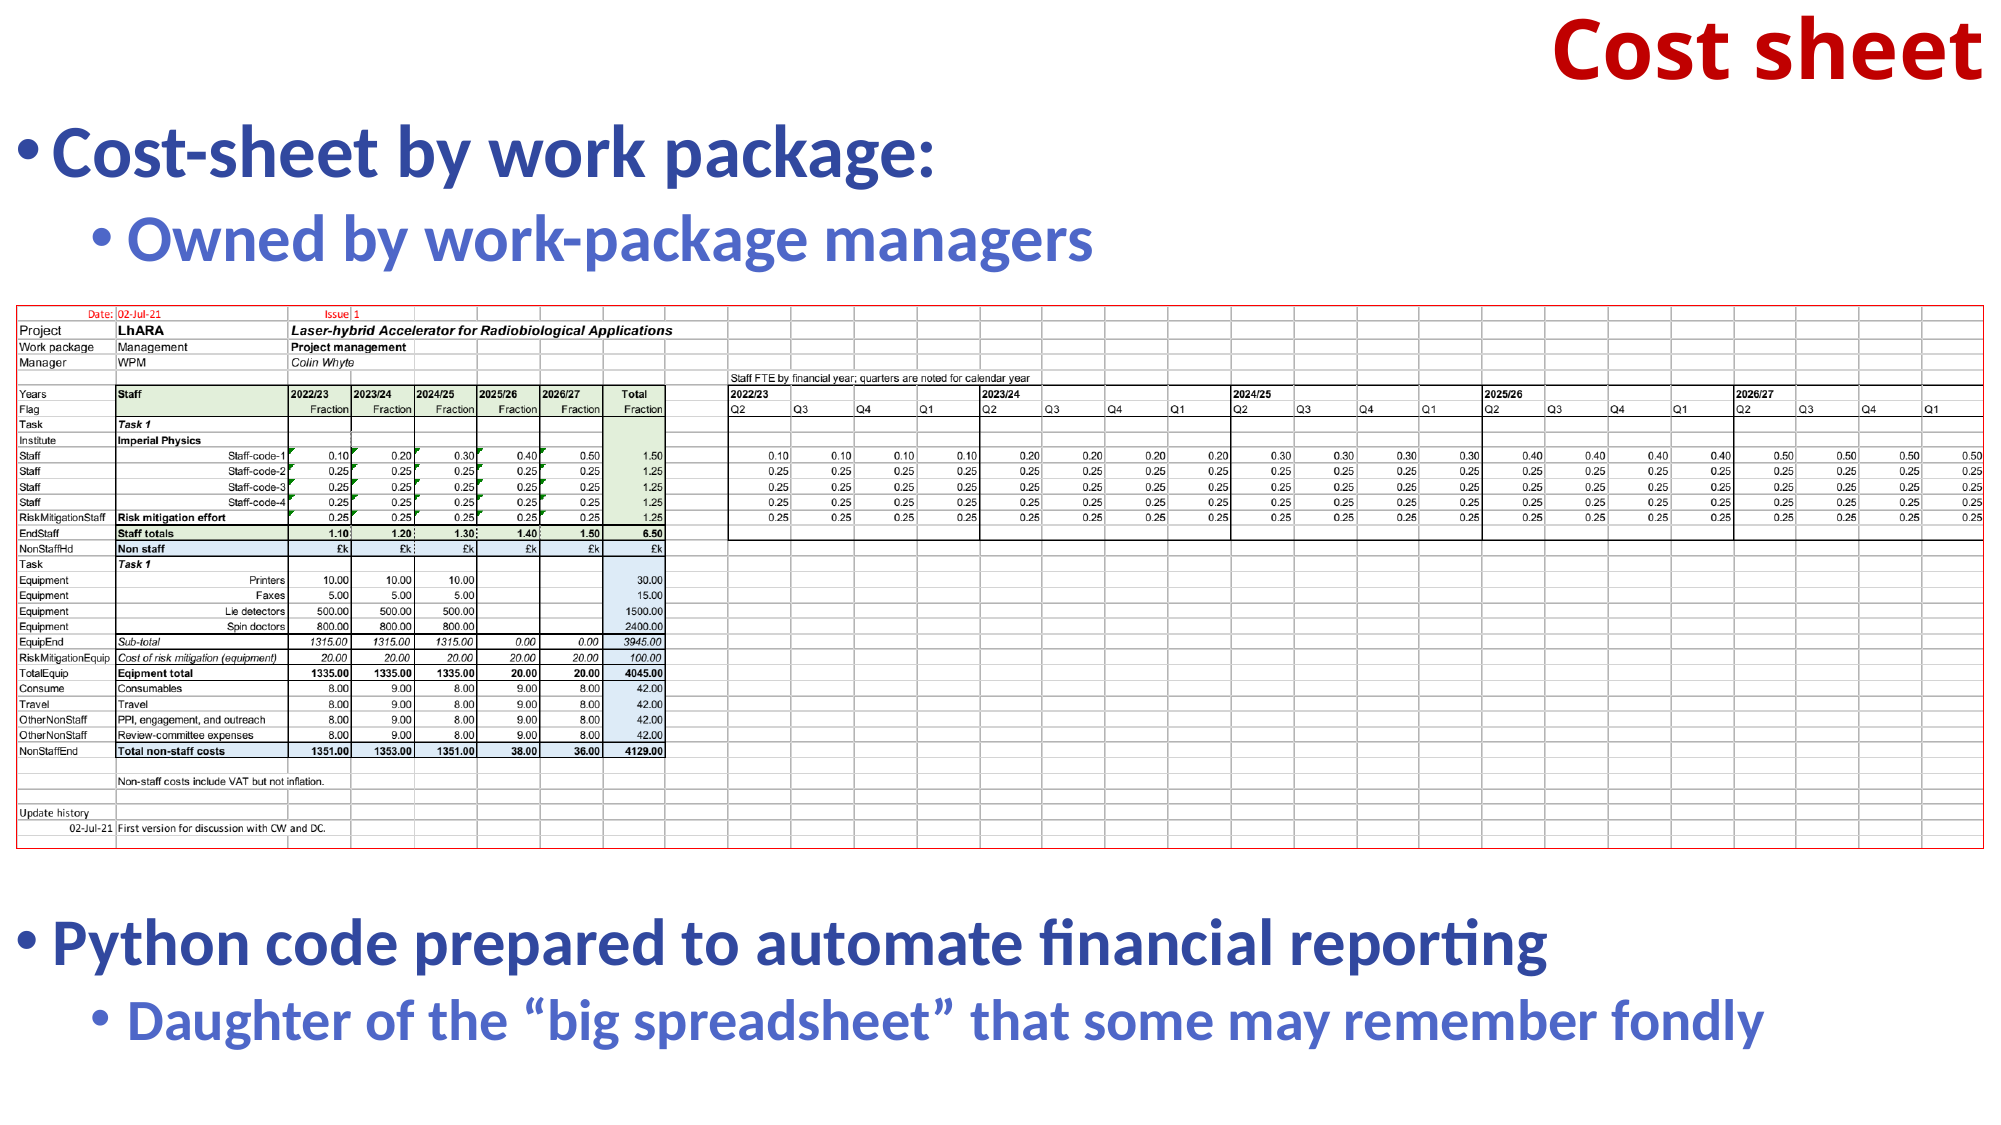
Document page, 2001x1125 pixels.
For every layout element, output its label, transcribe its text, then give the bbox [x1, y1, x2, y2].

picture [16, 305, 1984, 849]
list Cost-sheet by work package: Owned by work-package managers Python code prepared to automate financial reporting Daughter of the “big spreadsheet” that some may remember fondly [0, 104, 2000, 1124]
title Cost sheet [0, 0, 2000, 104]
